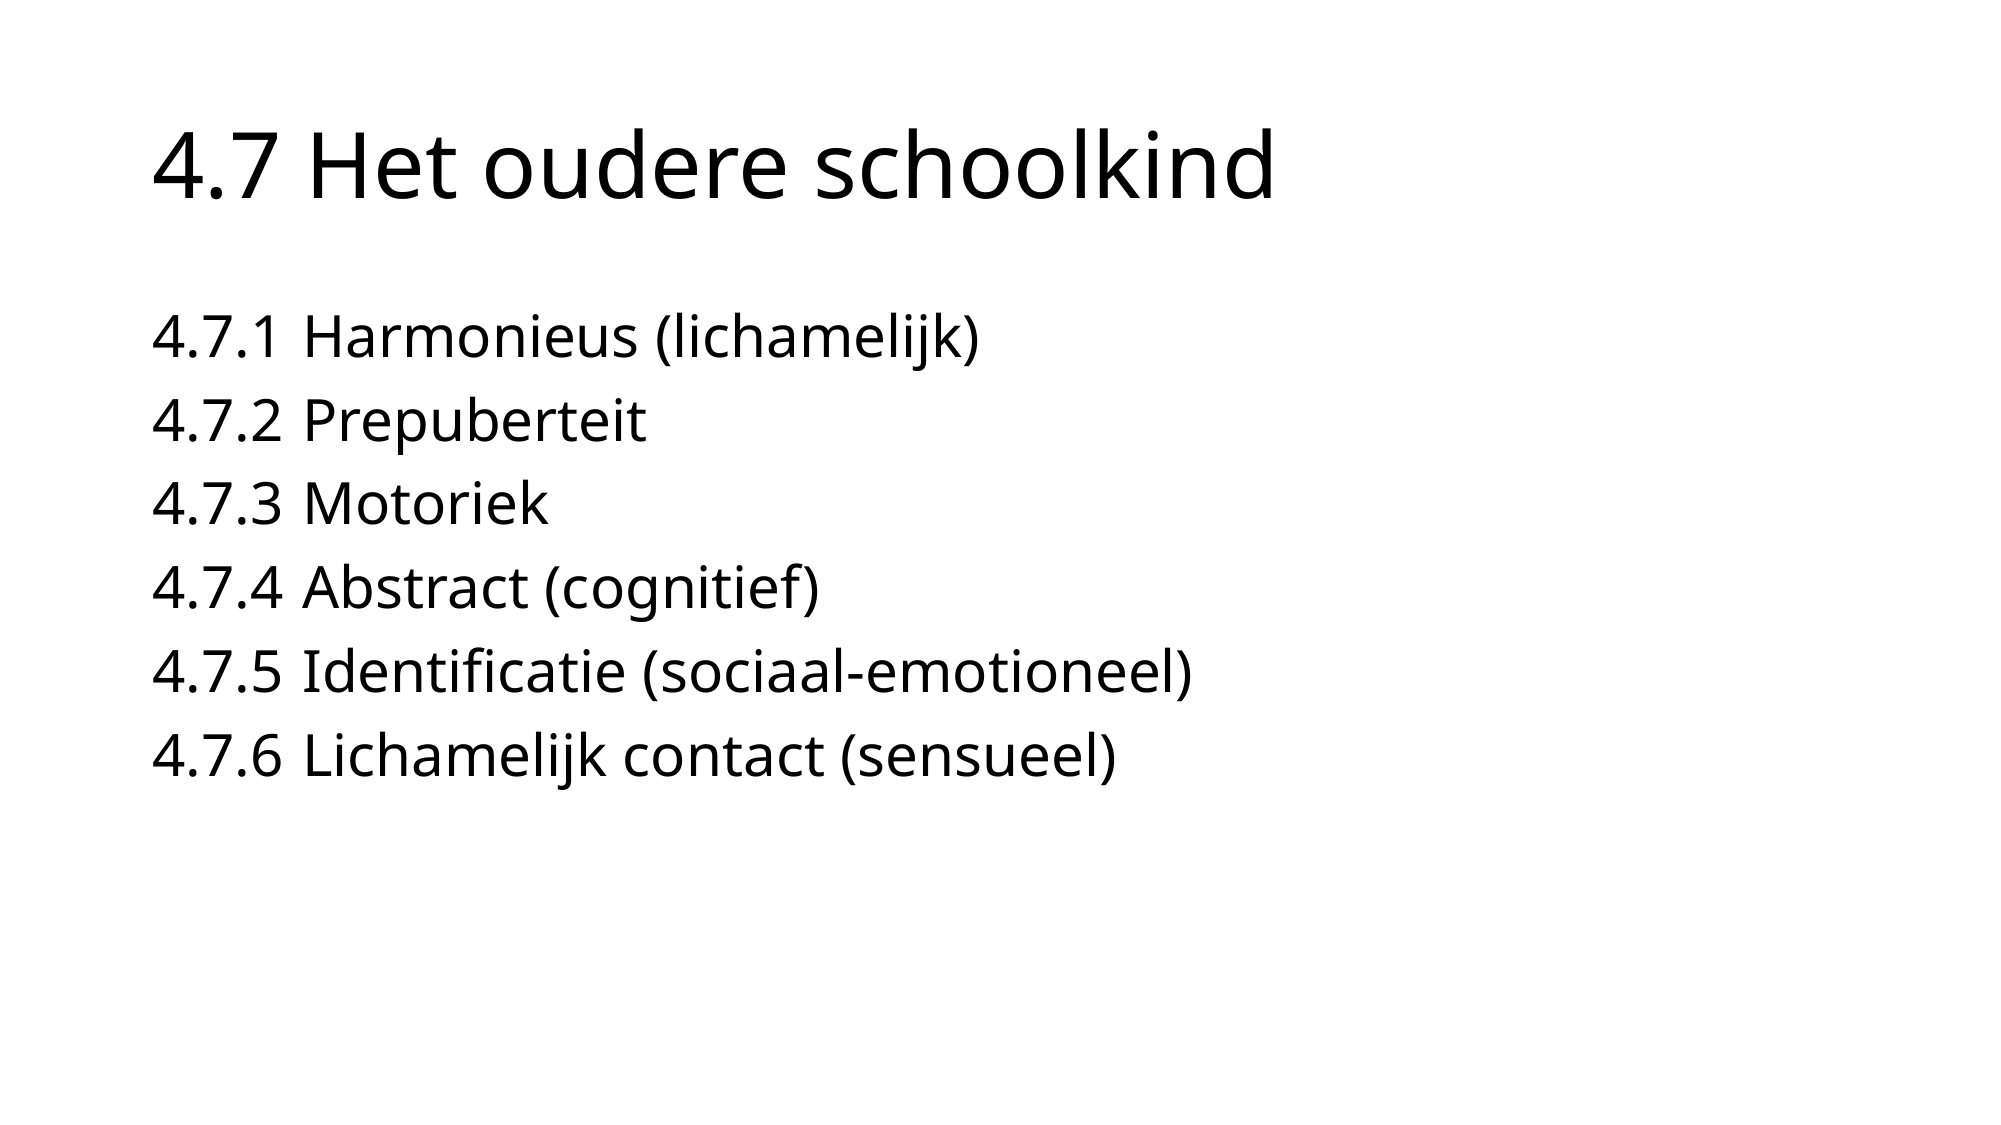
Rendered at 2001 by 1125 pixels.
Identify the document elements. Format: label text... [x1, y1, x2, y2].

list 4.7.1 Harmonieus (lichamelijk) 4.7.2 Prepuberteit 4.7.3 Motoriek 4.7.4 Abstract (cognitief) 4.7.5 Identificatie (sociaal-emotioneel) 4.7.6 Lichamelijk contact (sensueel) [137, 299, 1863, 1014]
title 4.7 Het oudere schoolkind [137, 59, 1863, 278]
